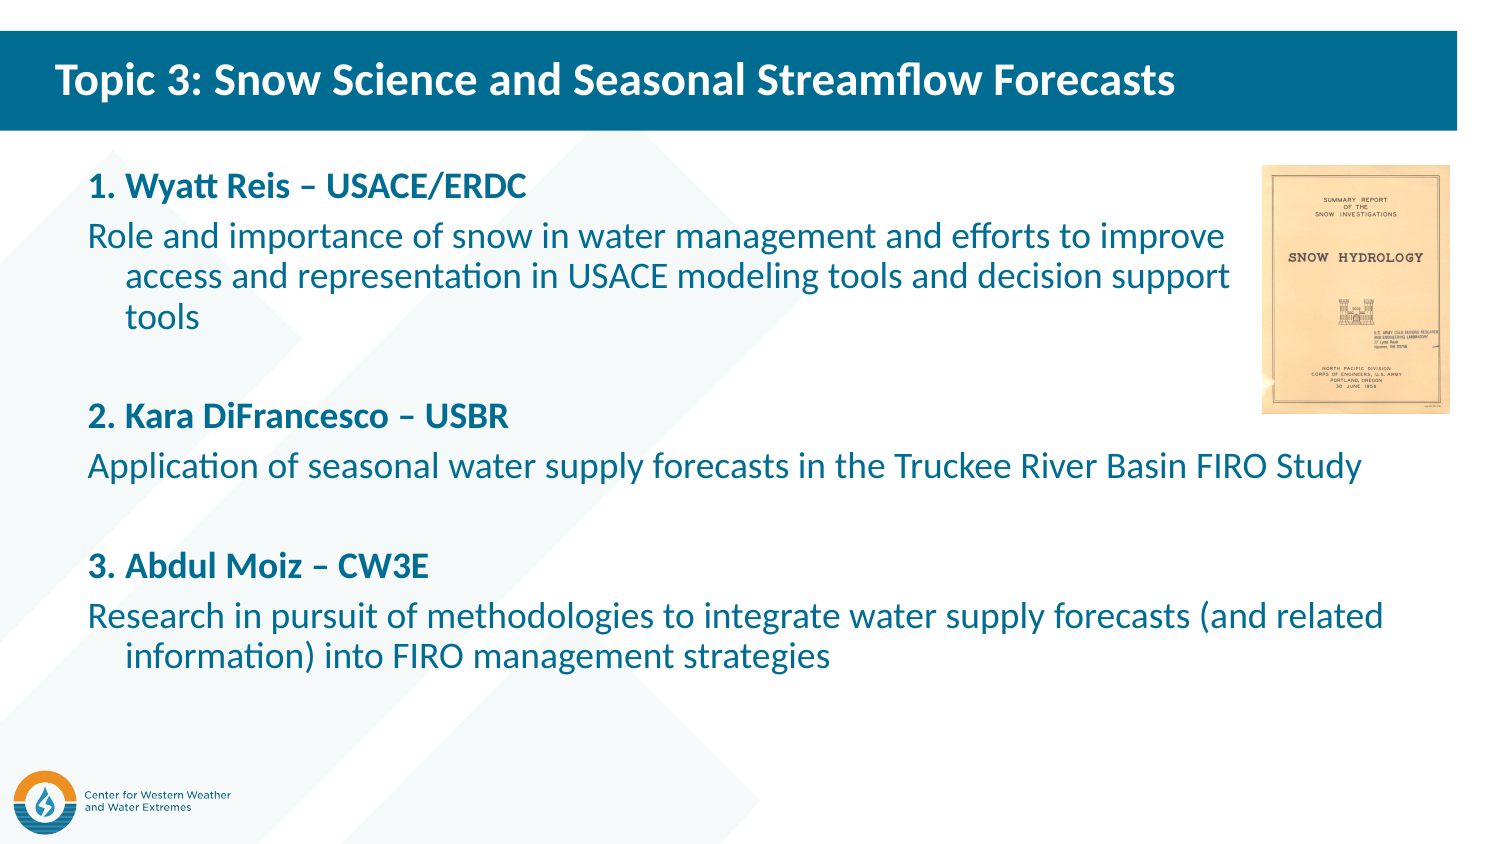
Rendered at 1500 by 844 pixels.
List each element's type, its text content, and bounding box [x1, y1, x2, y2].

title Topic 3: Snow Science and Seasonal Streamflow Forecasts [0, 30, 1458, 131]
picture [1262, 165, 1451, 414]
list 1. Wyatt Reis – USACE/ERDC Role and importance of snow in water management and efforts to improve access and representation in USACE modeling tools and decision support tools 2. Kara DiFrancesco – USBR Application of seasonal water supply forecasts in the Truckee River Basin FIRO Study 3. Abdul Moiz – CW3E Research in pursuit of methodologies to integrate water supply forecasts (and related information) into FIRO management strategies [50, 166, 1450, 756]
picture [13, 770, 231, 835]
